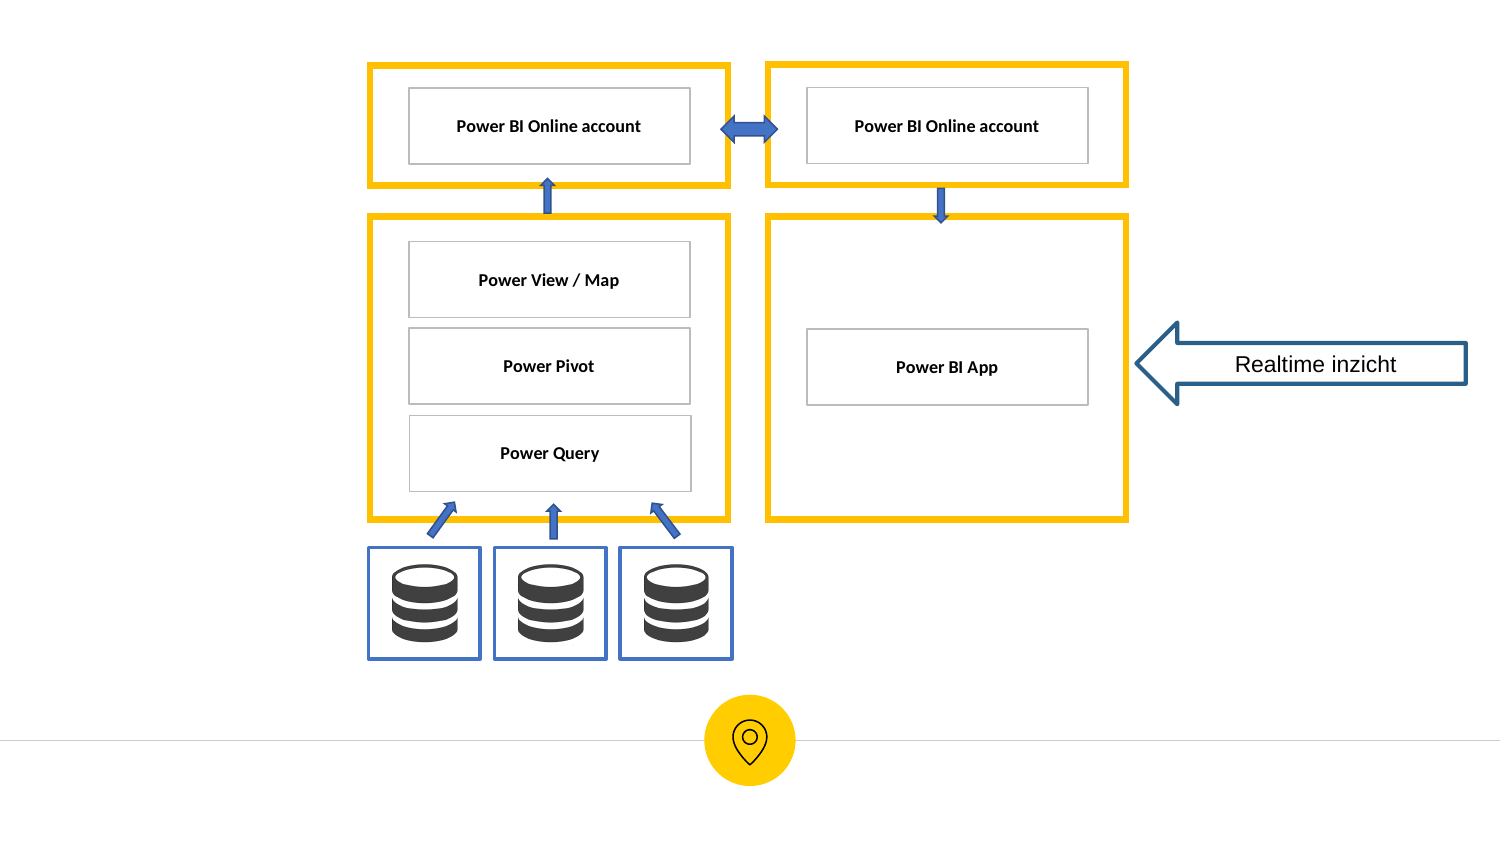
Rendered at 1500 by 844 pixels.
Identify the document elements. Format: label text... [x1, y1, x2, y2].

text_box [1168, 320, 1468, 407]
text_box Realtime inzicht [1220, 342, 1500, 385]
picture [335, 33, 1165, 679]
